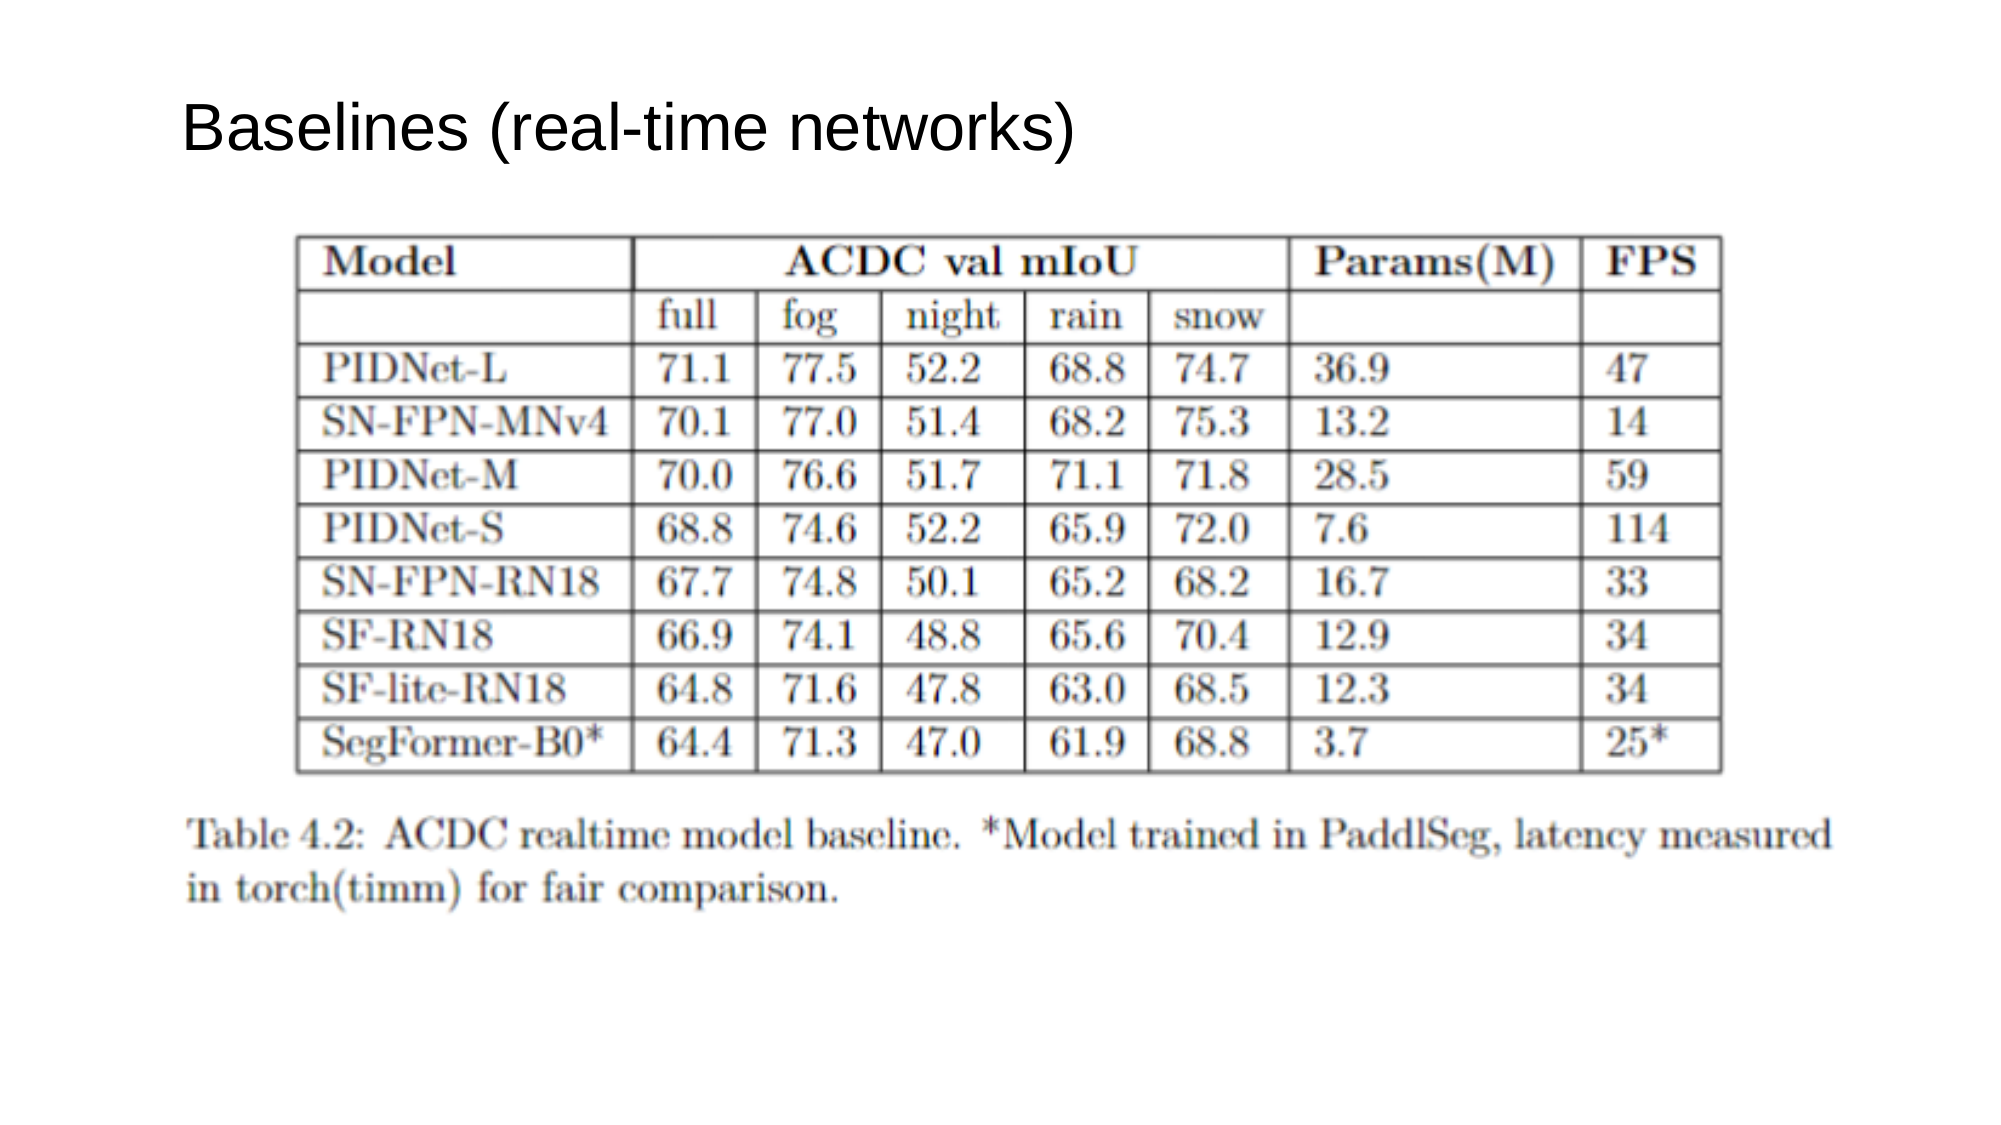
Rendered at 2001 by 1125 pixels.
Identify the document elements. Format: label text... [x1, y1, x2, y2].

picture [180, 205, 1871, 953]
text_box Baselines (real-time networks) [166, 76, 1294, 171]
